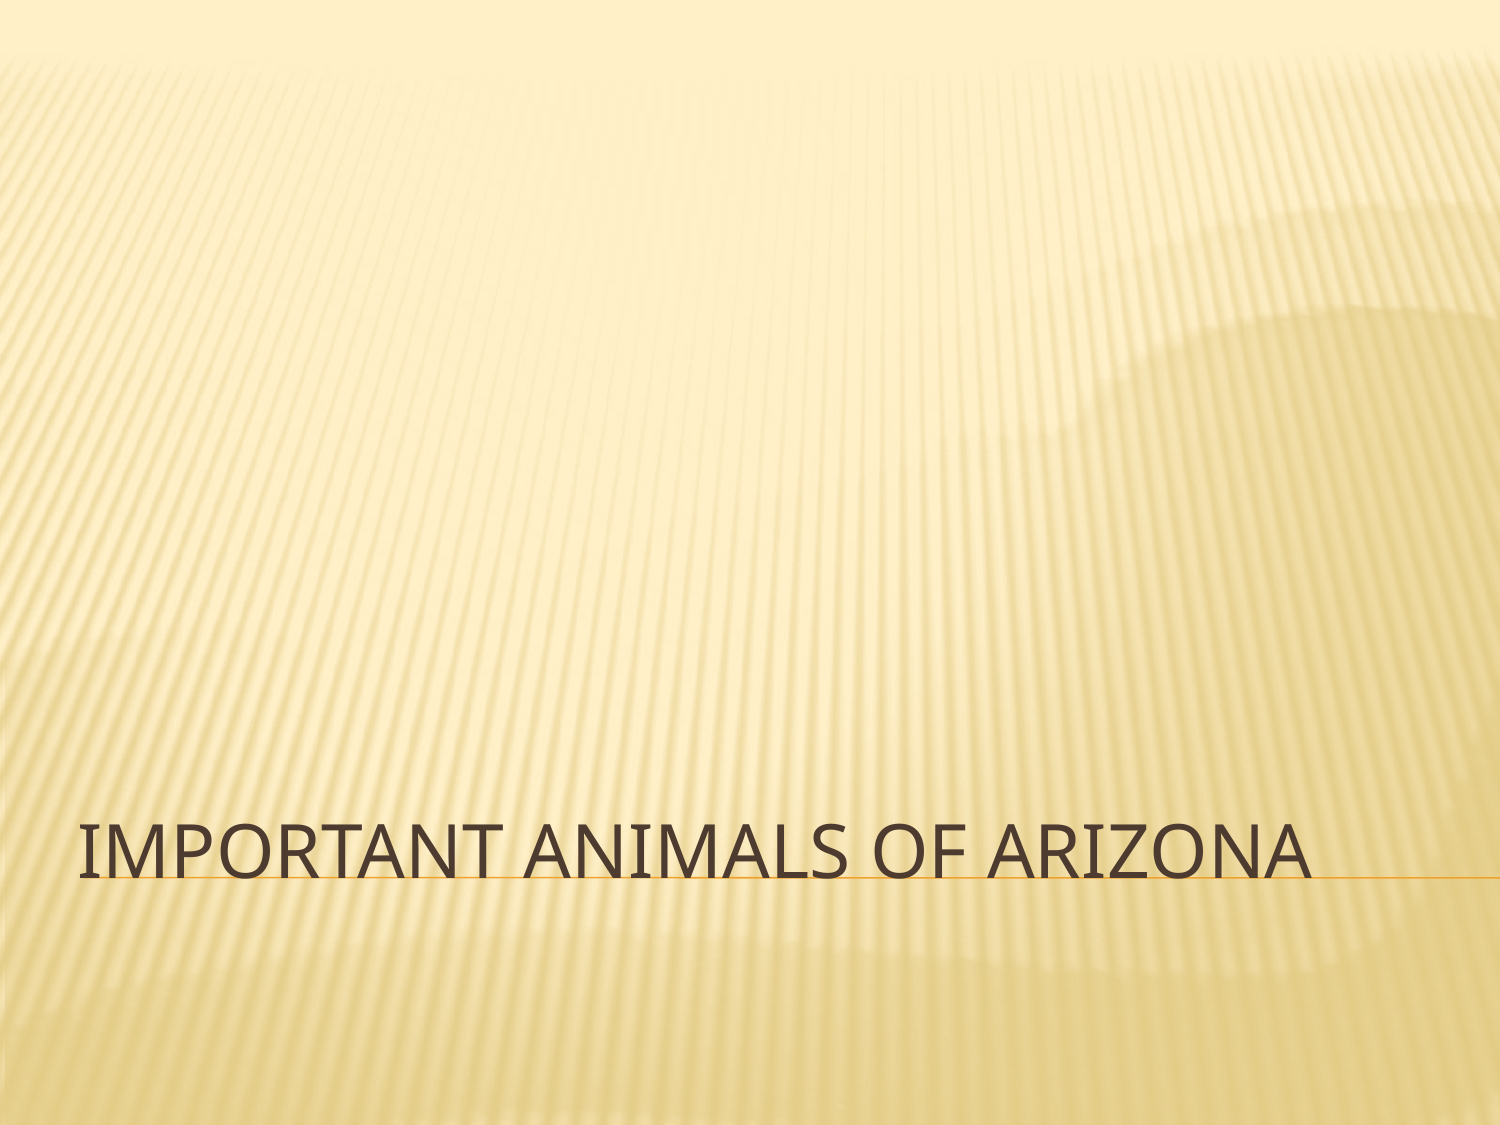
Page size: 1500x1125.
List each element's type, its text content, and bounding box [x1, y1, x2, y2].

title Important animals of Arizona [62, 796, 1450, 997]
